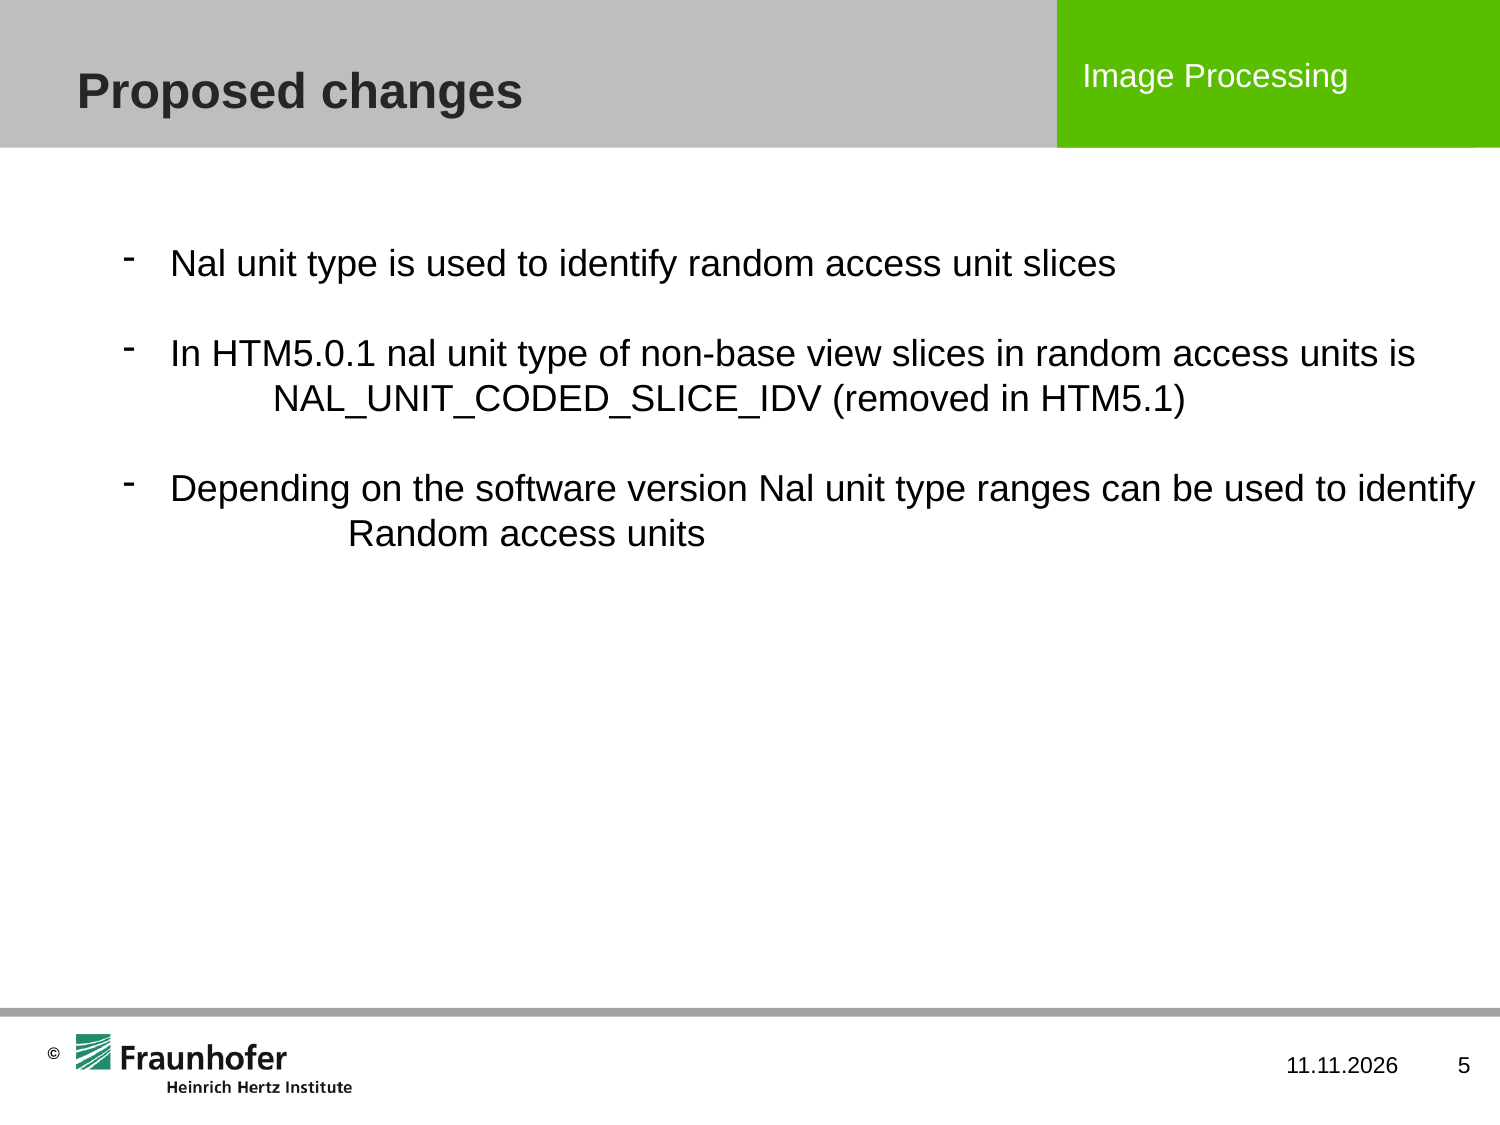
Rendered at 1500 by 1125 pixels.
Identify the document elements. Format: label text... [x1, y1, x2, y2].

title Proposed changes [76, 59, 1022, 119]
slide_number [1019, 1034, 1394, 1094]
text_box Nal unit type is used to identify random access unit slices In HTM5.0.1 nal unit type of non-base view slices in random access units is NAL_UNIT_CODED_SLICE_IDV (removed in HTM5.1) Depending on the software version Nal unit type ranges can be used to identify Random access units [108, 231, 1492, 562]
slide_number 5 [1394, 1034, 1471, 1094]
picture [76, 1034, 352, 1093]
